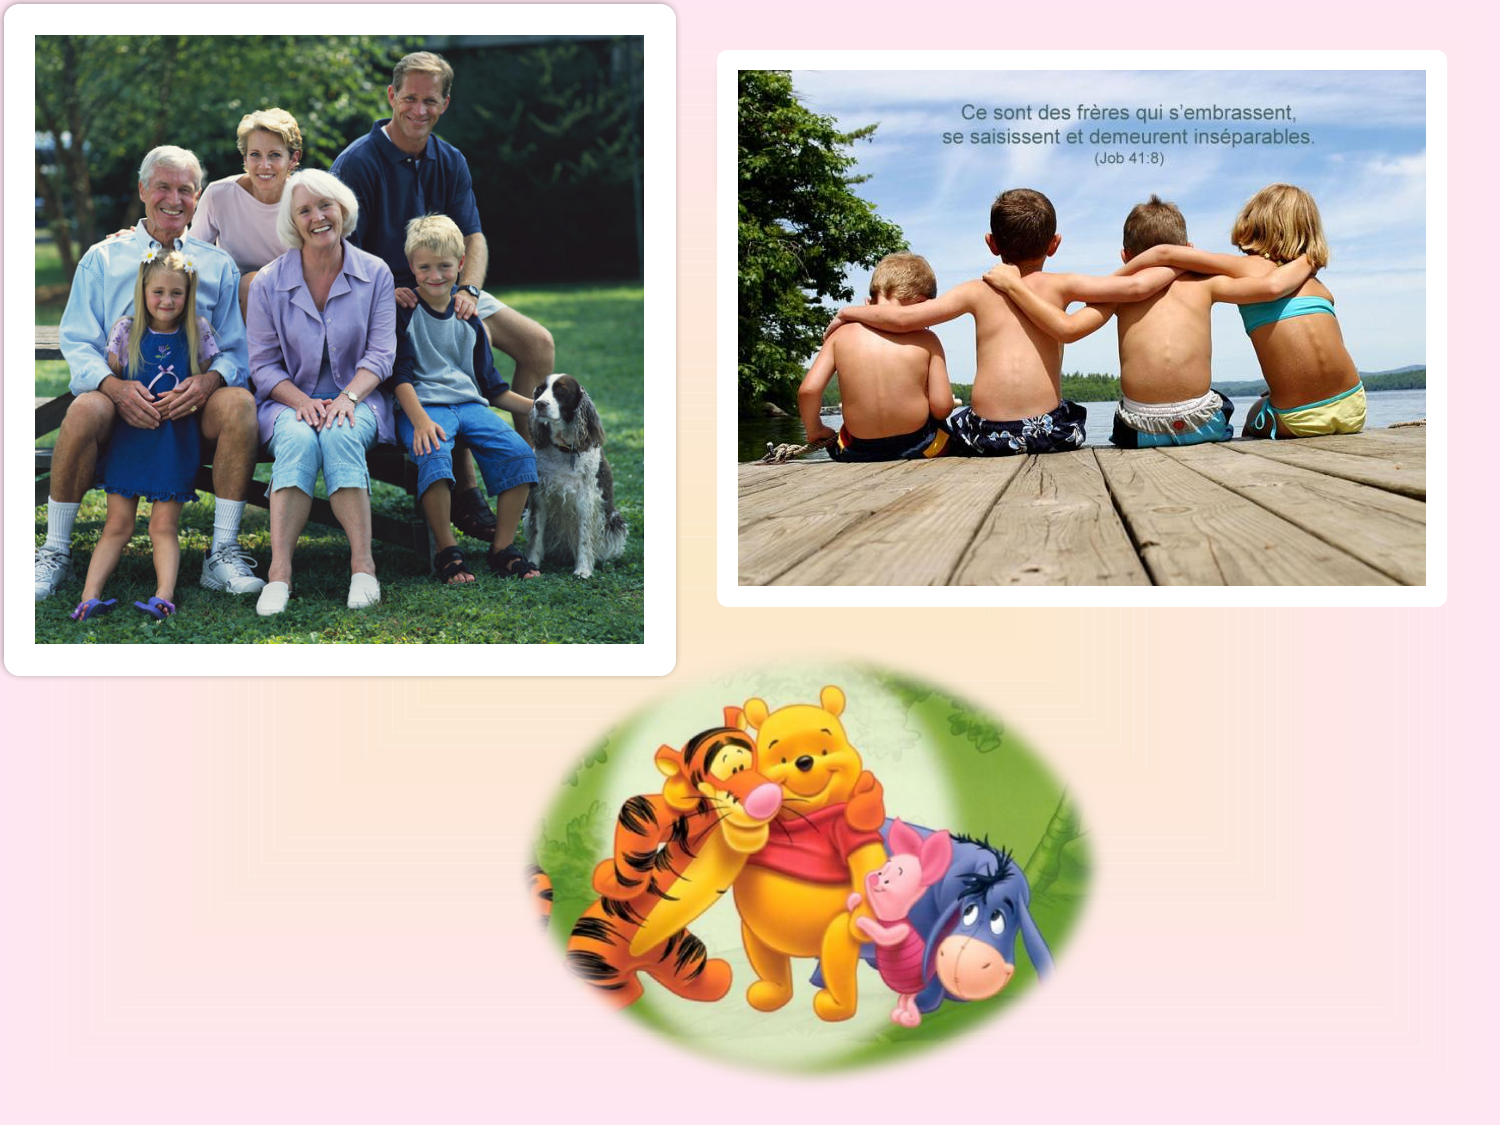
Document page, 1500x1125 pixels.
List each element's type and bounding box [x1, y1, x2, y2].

picture [34, 34, 1110, 1091]
picture [737, 70, 1426, 587]
